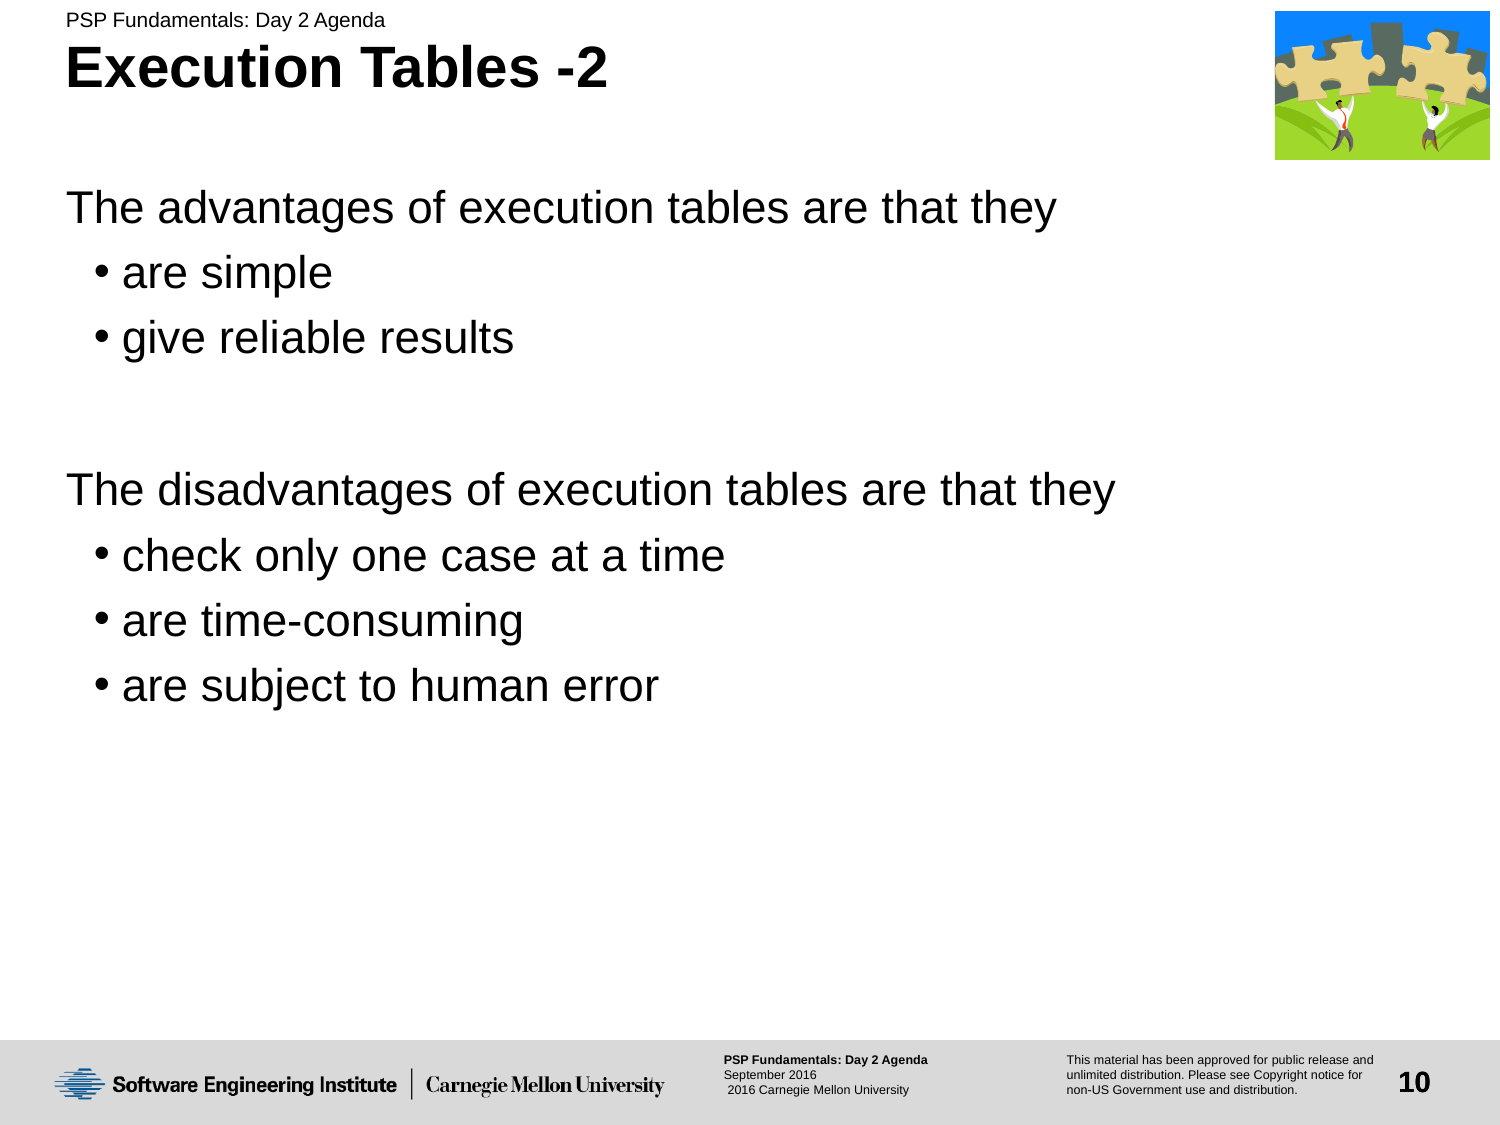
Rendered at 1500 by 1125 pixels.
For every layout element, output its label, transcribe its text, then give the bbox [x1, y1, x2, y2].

picture [1274, 10, 1490, 160]
list The advantages of execution tables are that they are simple give reliable results The disadvantages of execution tables are that they check only one case at a time are time-consuming are subject to human error [65, 177, 1431, 1000]
title Execution Tables -2 [65, 37, 1274, 148]
picture [46, 1061, 673, 1104]
